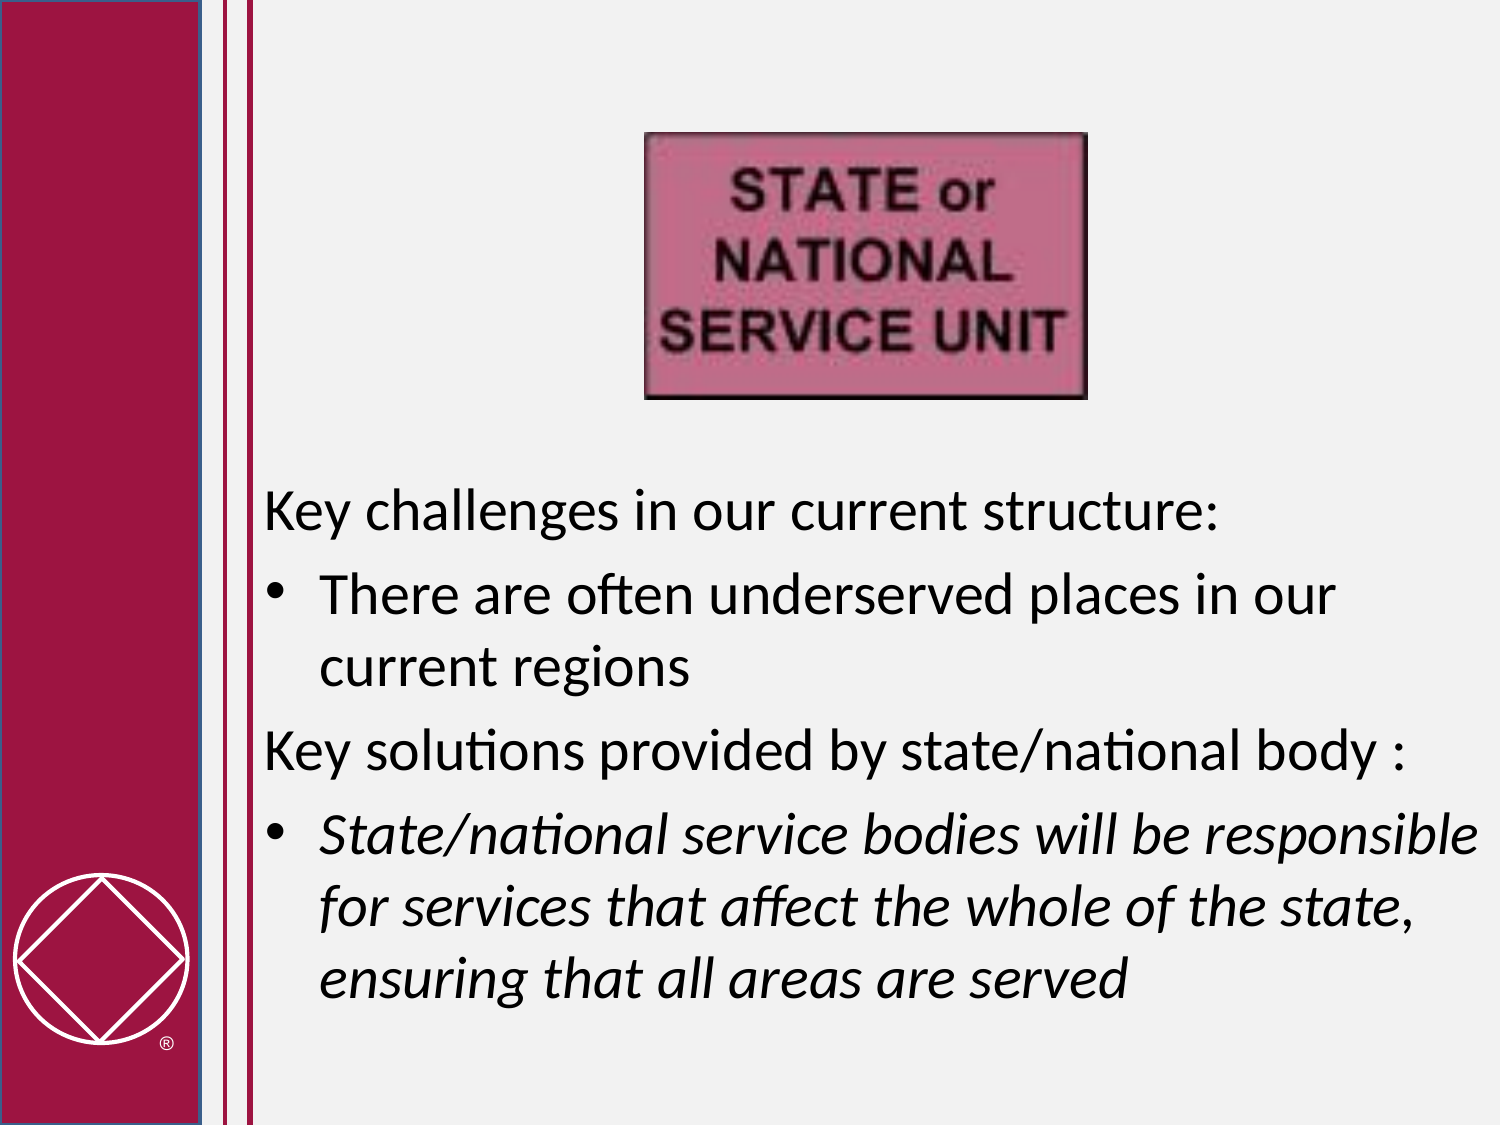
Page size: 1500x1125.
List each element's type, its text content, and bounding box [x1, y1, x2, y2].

list Key challenges in our current structure: There are often underserved places in our current regions Key solutions provided by state/national body : State/national service bodies will be responsible for services that affect the whole of the state, ensuring that all areas are served [249, 462, 1500, 1025]
picture [643, 132, 1088, 401]
